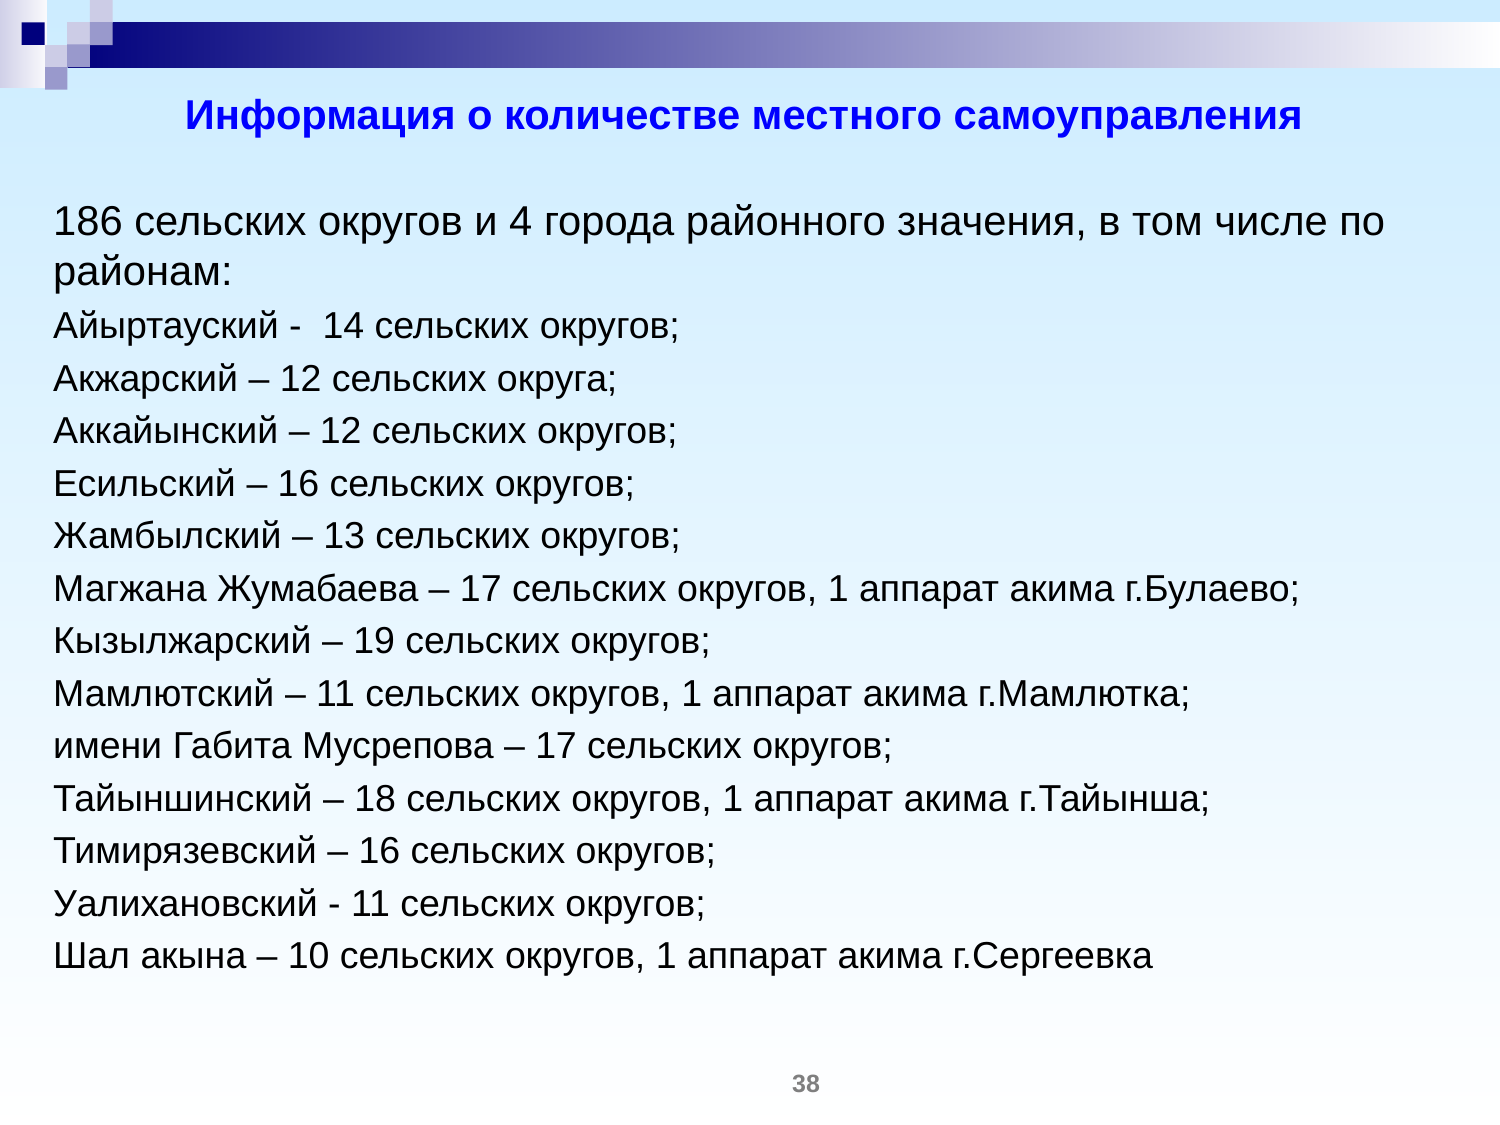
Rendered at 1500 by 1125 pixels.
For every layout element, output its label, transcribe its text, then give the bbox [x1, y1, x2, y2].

text_box 38 [699, 1052, 913, 1113]
list 186 сельских округов и 4 города районного значения, в том числе по районам: Айыртауский - 14 сельских округов; Акжарский – 12 сельских округа; Аккайынский – 12 сельских округов; Есильский – 16 сельских округов; Жамбылский – 13 сельских округов; Магжана Жумабаева – 17 сельских округов, 1 аппарат акима г.Булаево; Кызылжарский – 19 сельских округов; Мамлютский – 11 сельских округов, 1 аппарат акима г.Мамлютка; имени Габита Мусрепова – 17 сельских округов; Тайыншинский – 18 сельских округов, 1 аппарат акима г.Тайынша; Тимирязевский – 16 сельских округов; Уалихановский - 11 сельских округов; Шал акына – 10 сельских округов, 1 аппарат акима г.Сергеевка [38, 186, 1488, 989]
text_box Информация о количестве местного самоуправления [87, 80, 1400, 145]
